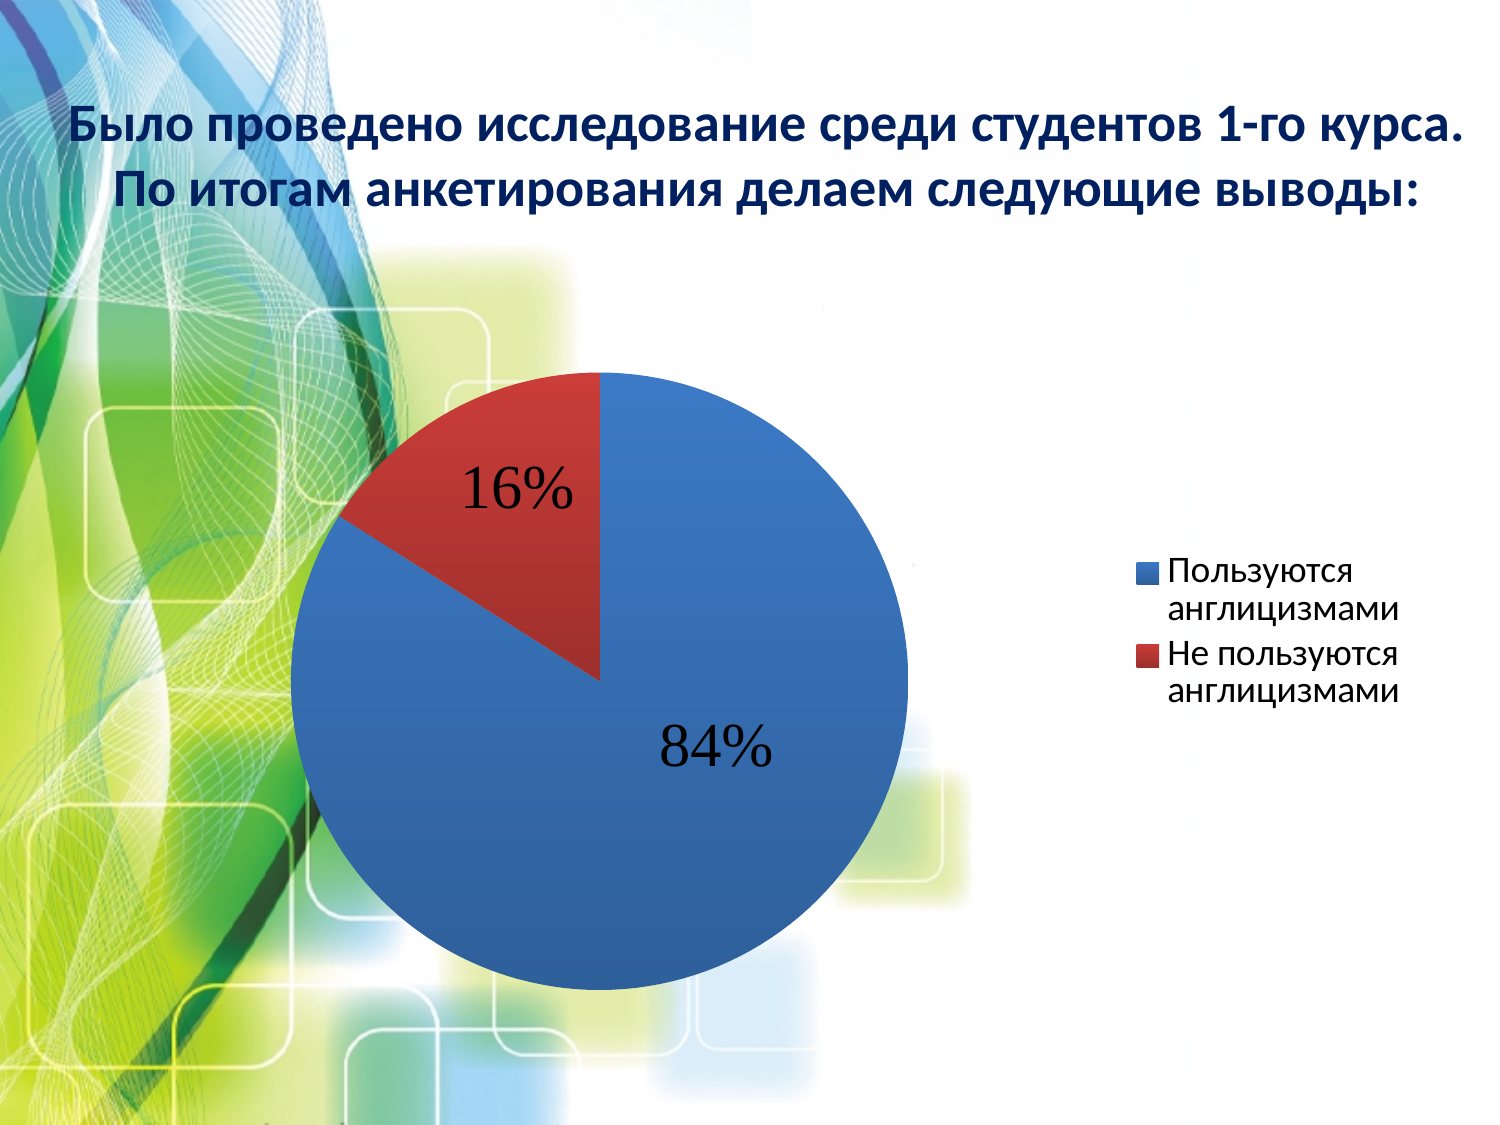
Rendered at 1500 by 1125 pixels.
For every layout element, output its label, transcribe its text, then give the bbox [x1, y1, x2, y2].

title Было проведено исследование среди студентов 1-го курса. По итогам анкетирования делаем следующие выводы: [35, 58, 1500, 247]
chart [74, 262, 1426, 1006]
